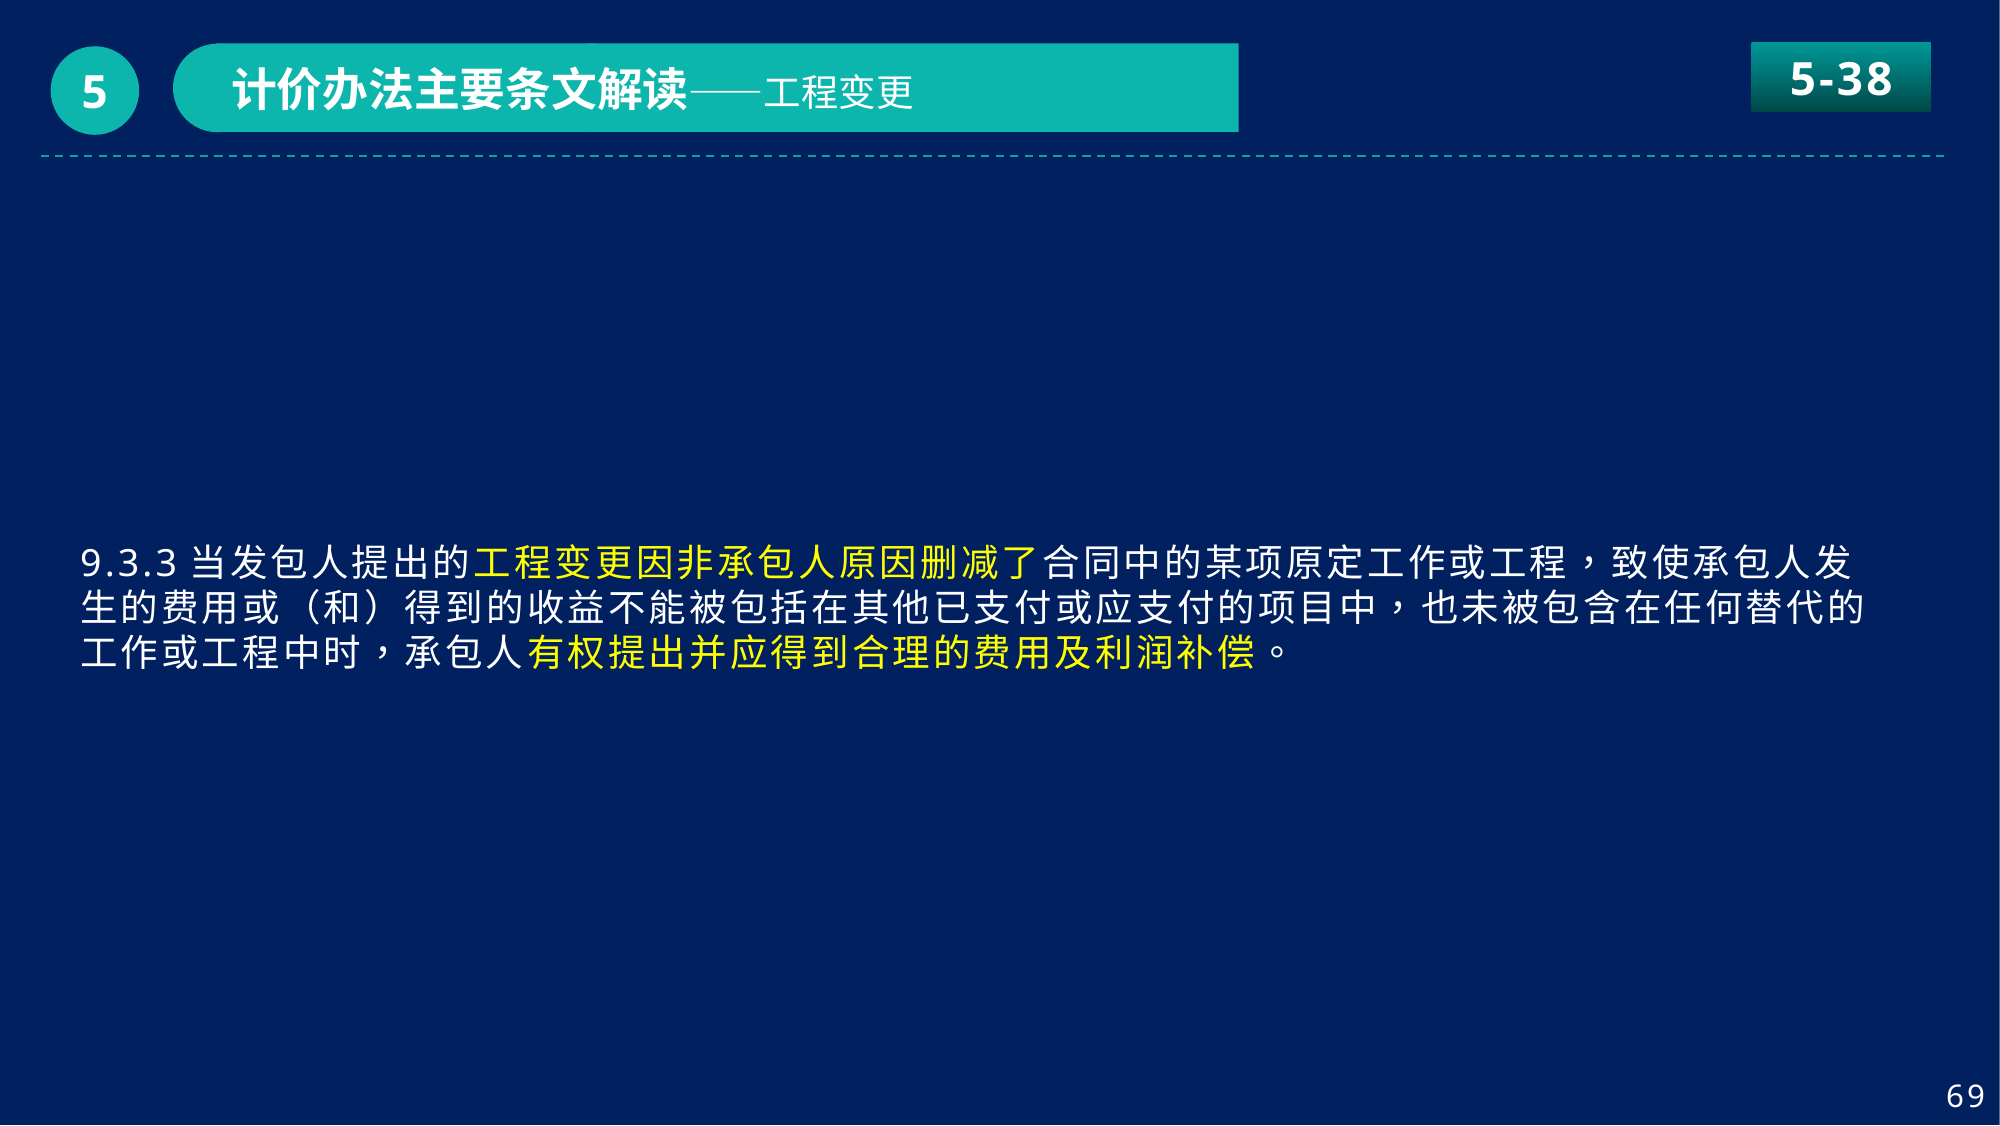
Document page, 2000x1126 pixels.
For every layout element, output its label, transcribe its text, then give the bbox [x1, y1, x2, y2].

text_box 69 [1905, 1065, 2000, 1126]
text_box 9.3.3当发包人提出的工程变更因非承包人原因删减了合同中的某项原定工作或工程，致使承包人发生的费用或（和）得到的收益不能被包括在其他已支付或应支付的项目中，也未被包含在任何替代的工作或工程中时，承包人有权提出并应得到合理的费用及利润补偿。 [65, 532, 1894, 727]
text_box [40, 43, 1950, 157]
